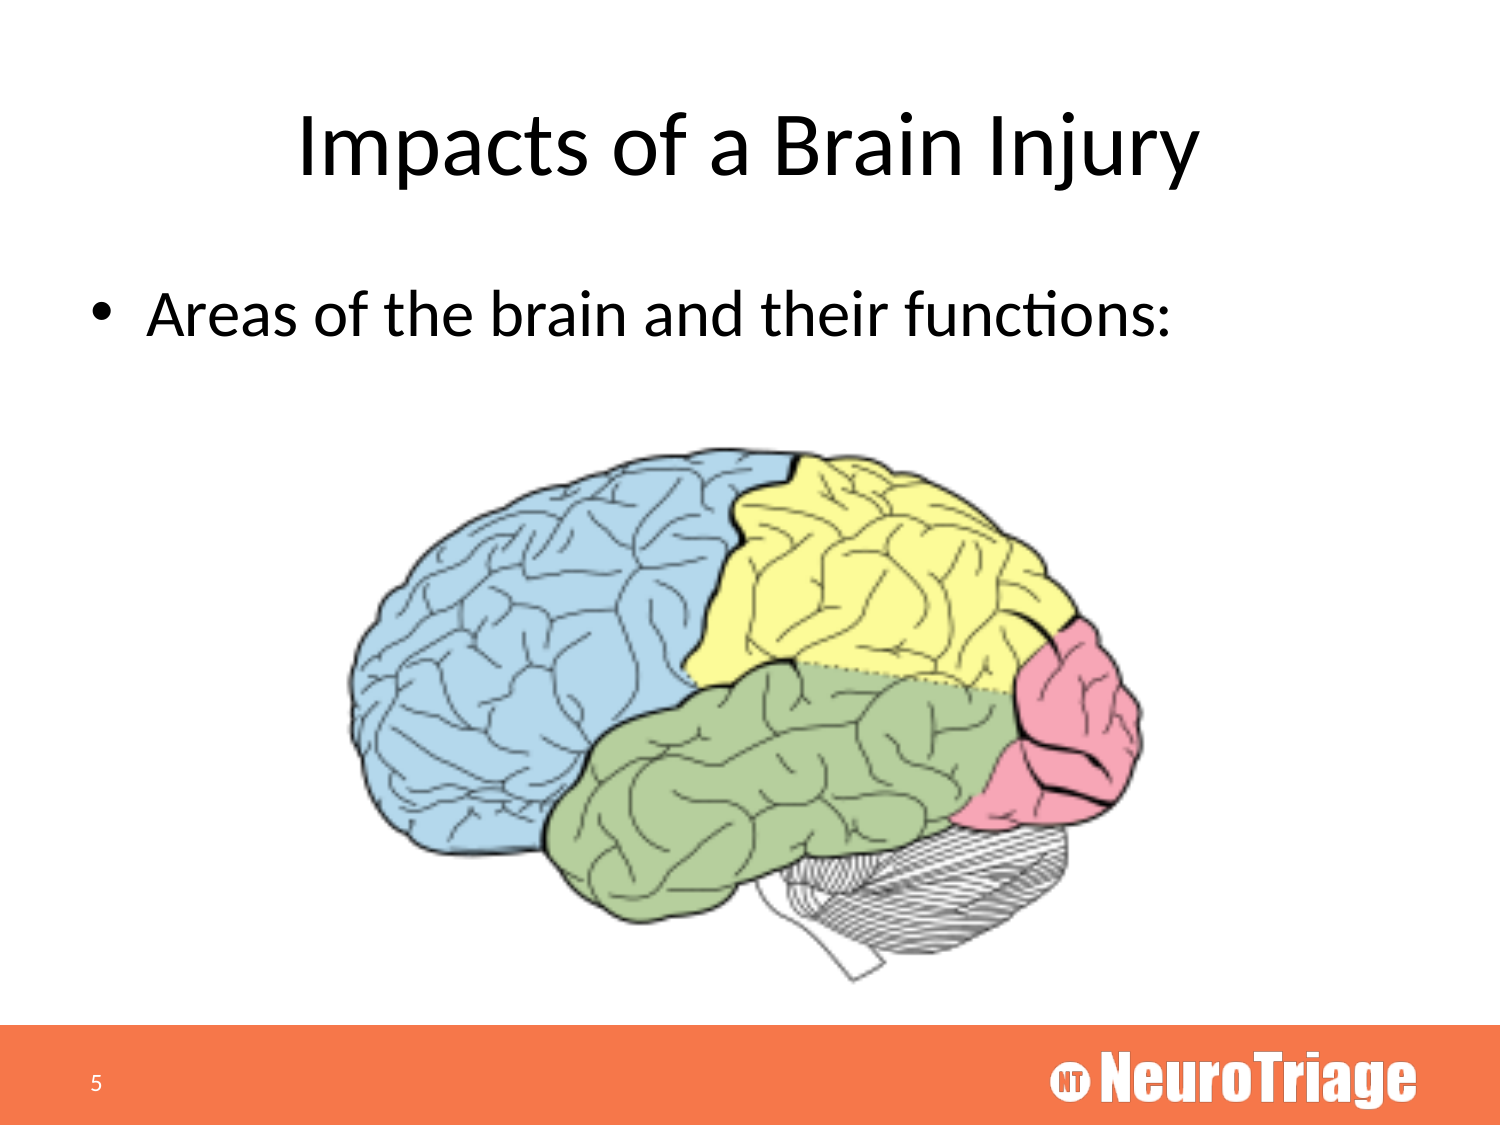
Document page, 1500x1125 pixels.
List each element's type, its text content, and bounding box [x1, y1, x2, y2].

slide_number 5 [75, 1051, 425, 1112]
list Areas of the brain and their functions: [75, 262, 1425, 1005]
title Impacts of a Brain Injury [75, 45, 1425, 233]
picture [1037, 1030, 1425, 1125]
picture [321, 412, 1179, 998]
